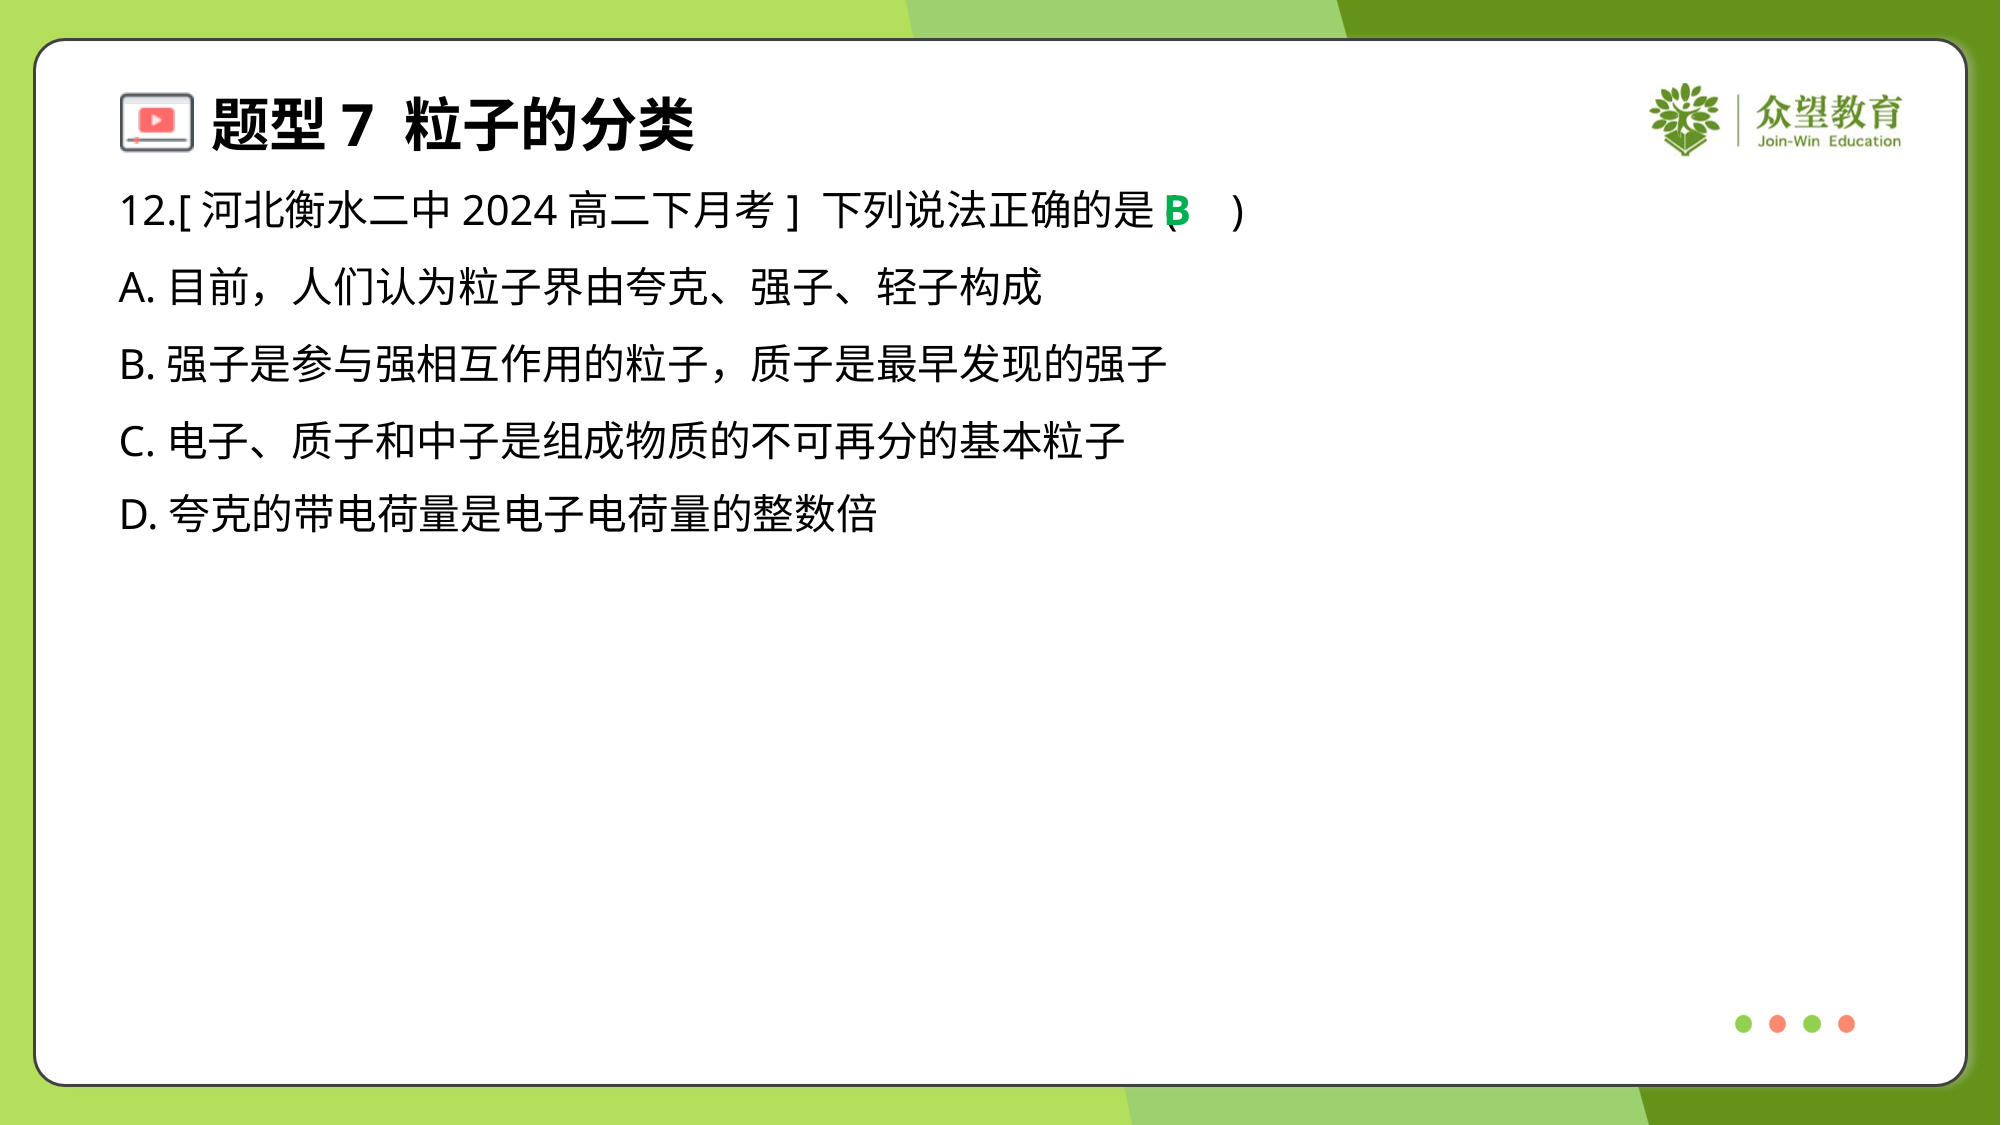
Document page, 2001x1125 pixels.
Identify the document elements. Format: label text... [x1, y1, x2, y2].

picture [0, 0, 2000, 1125]
text_box B [1147, 158, 1207, 226]
text_box 12.[河北衡水二中2024高二下月考] 下列说法正确的是( ) [1207, 158, 1883, 226]
text_box A.目前，人们认为粒子界由夸克、强子、轻子构成 B.强子是参与强相互作用的粒子，质子是最早发现的强子 C.电子、质子和中子是组成物质的不可再分的基本粒子 D.夸克的带电荷量是电子电荷量的整数倍 [118, 235, 1883, 531]
text_box 12.[河北衡水二中2024高二下月考] 下列说法正确的是( ) [118, 158, 1147, 226]
